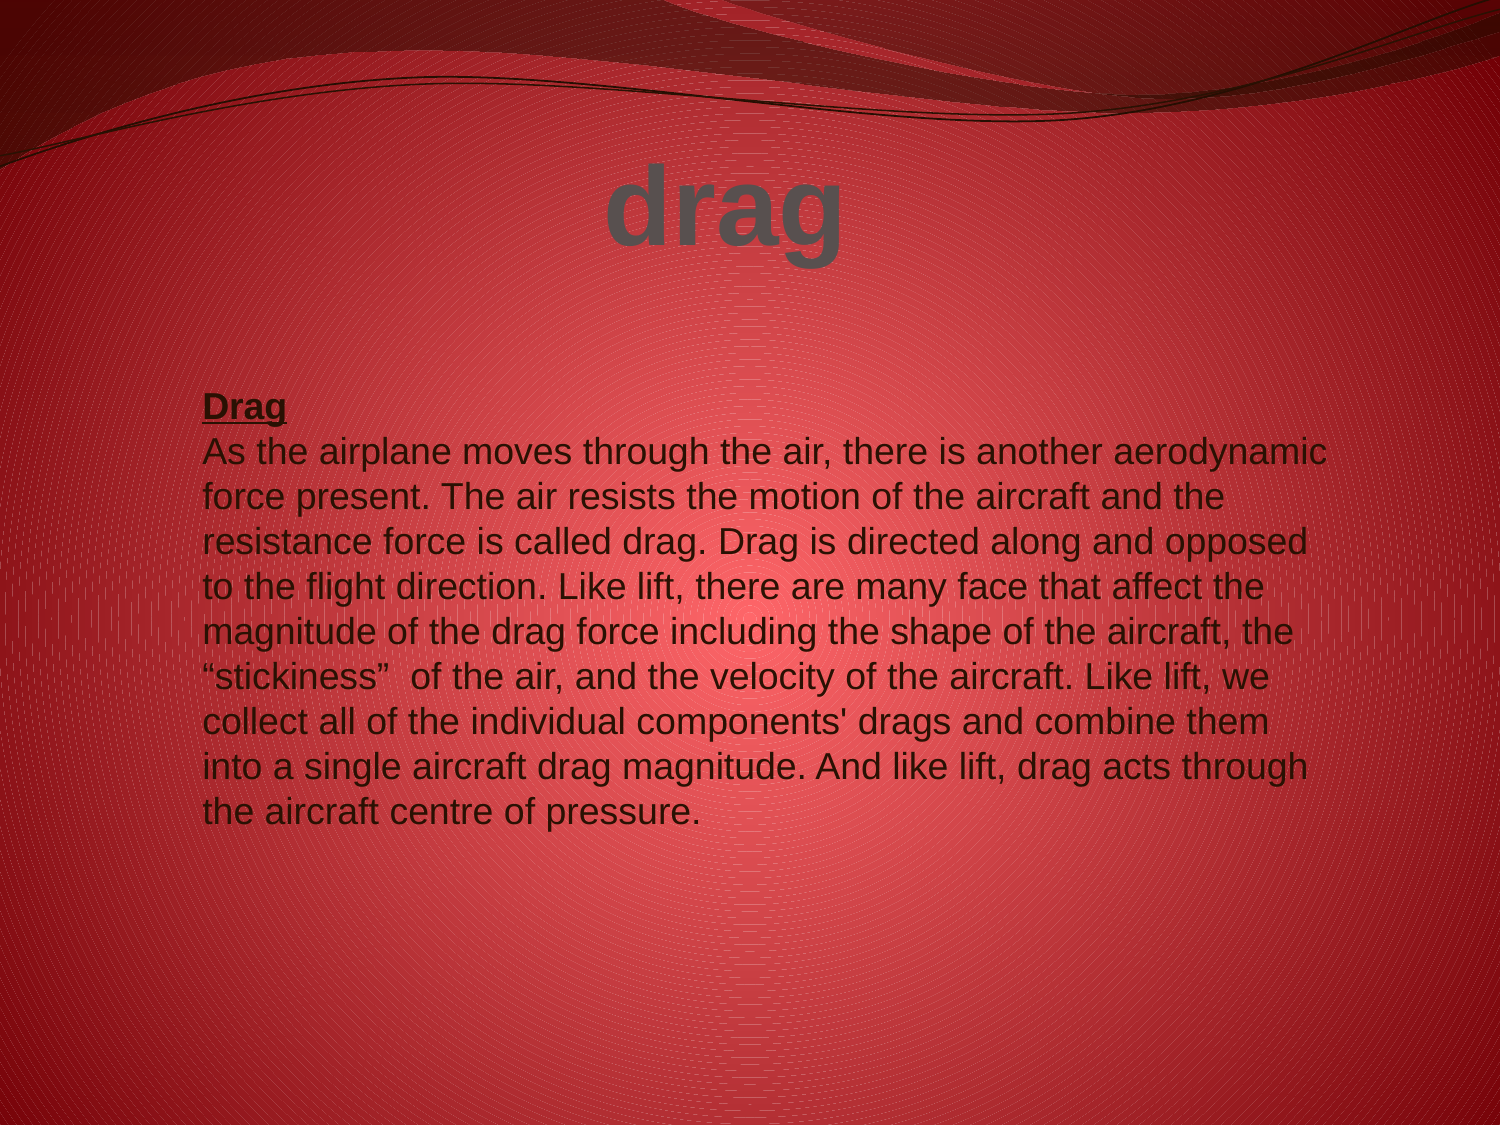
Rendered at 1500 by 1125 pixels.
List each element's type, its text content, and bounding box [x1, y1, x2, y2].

text_box Drag As the airplane moves through the air, there is another aerodynamic force present. The air resists the motion of the aircraft and the resistance force is called drag. Drag is directed along and opposed to the flight direction. Like lift, there are many face that affect the magnitude of the drag force including the shape of the aircraft, the “stickiness” of the air, and the velocity of the aircraft. Like lift, we collect all of the individual components' drags and combine them into a single aircraft drag magnitude. And like lift, drag acts through the aircraft centre of pressure. [187, 374, 1350, 840]
text_box drag [588, 124, 863, 275]
